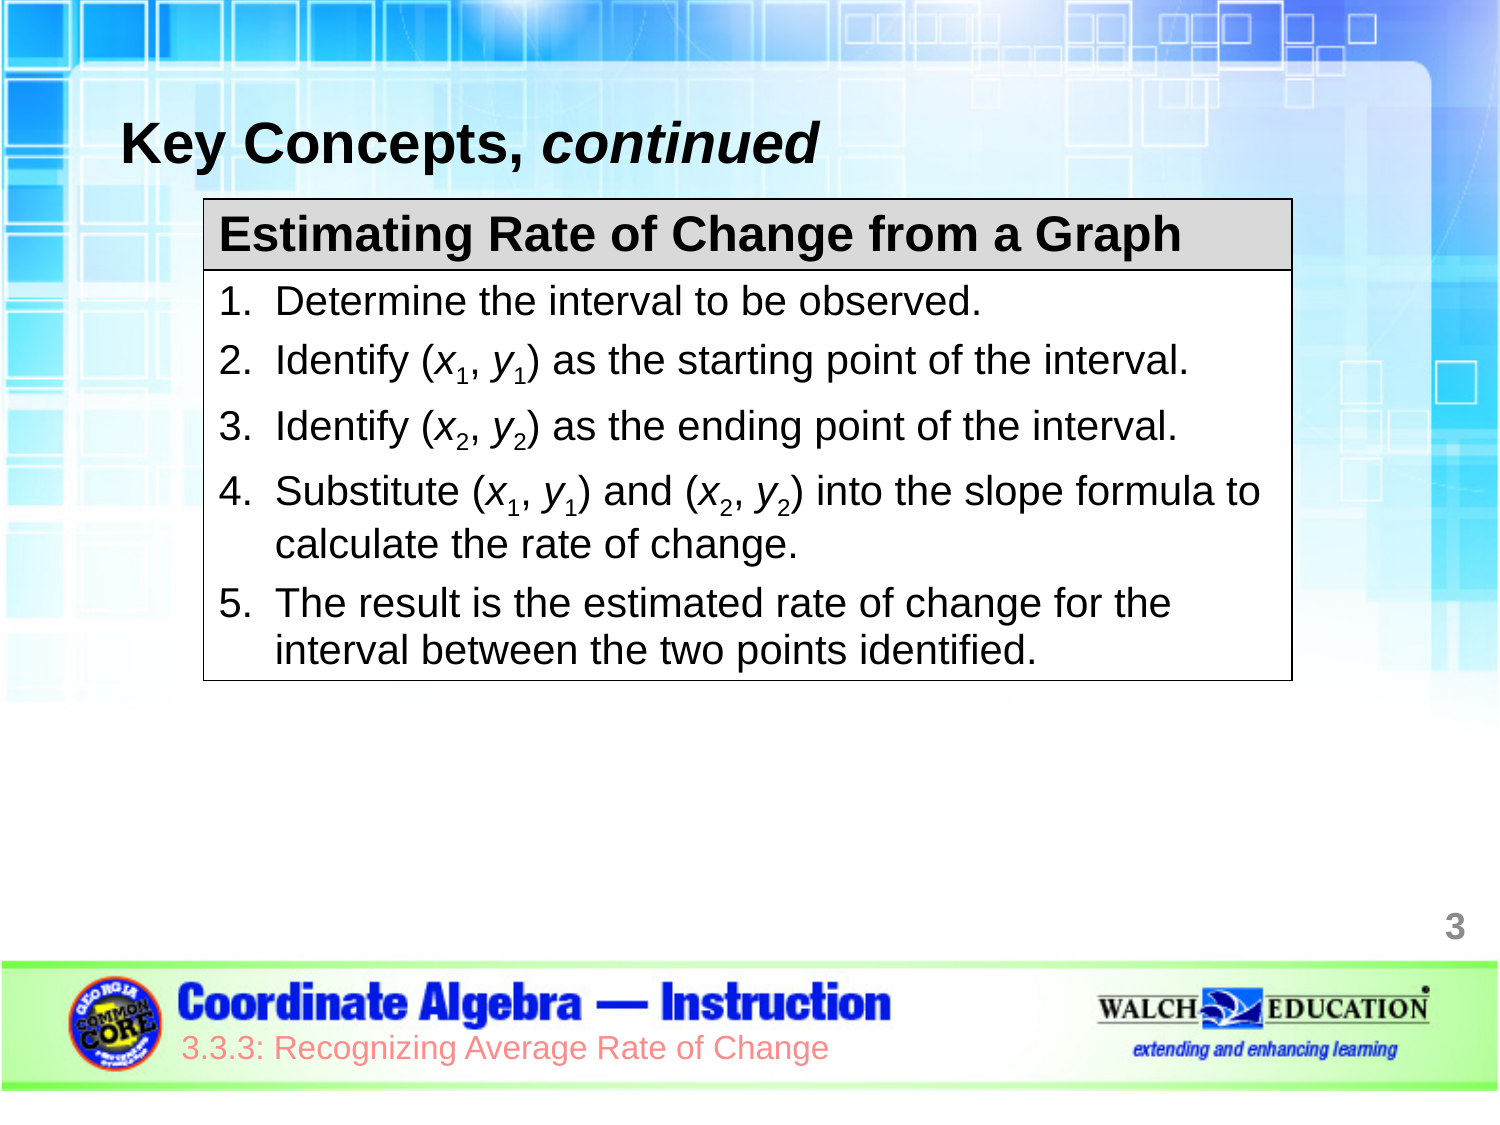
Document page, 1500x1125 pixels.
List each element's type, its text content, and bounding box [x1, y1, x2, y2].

slide_number 3 [1361, 901, 1481, 949]
table_cell Determine the interval to be observed. Identify (x1, y1) as the starting point of the interval. Identify (x2, y2) as the ending point of the interval. Substitute (x1, y1) and (x2, y2) into the slope formula to calculate the rate of change. The result is the estimated rate of change for the interval between the two points identified. [204, 271, 1291, 680]
table_header Estimating Rate of Change from a Graph [204, 200, 1291, 269]
footer 3.3.3: Recognizing Average Rate of Change [166, 1024, 1080, 1069]
subtitle Key Concepts, continued [105, 97, 1413, 918]
picture [1, 0, 1500, 1091]
